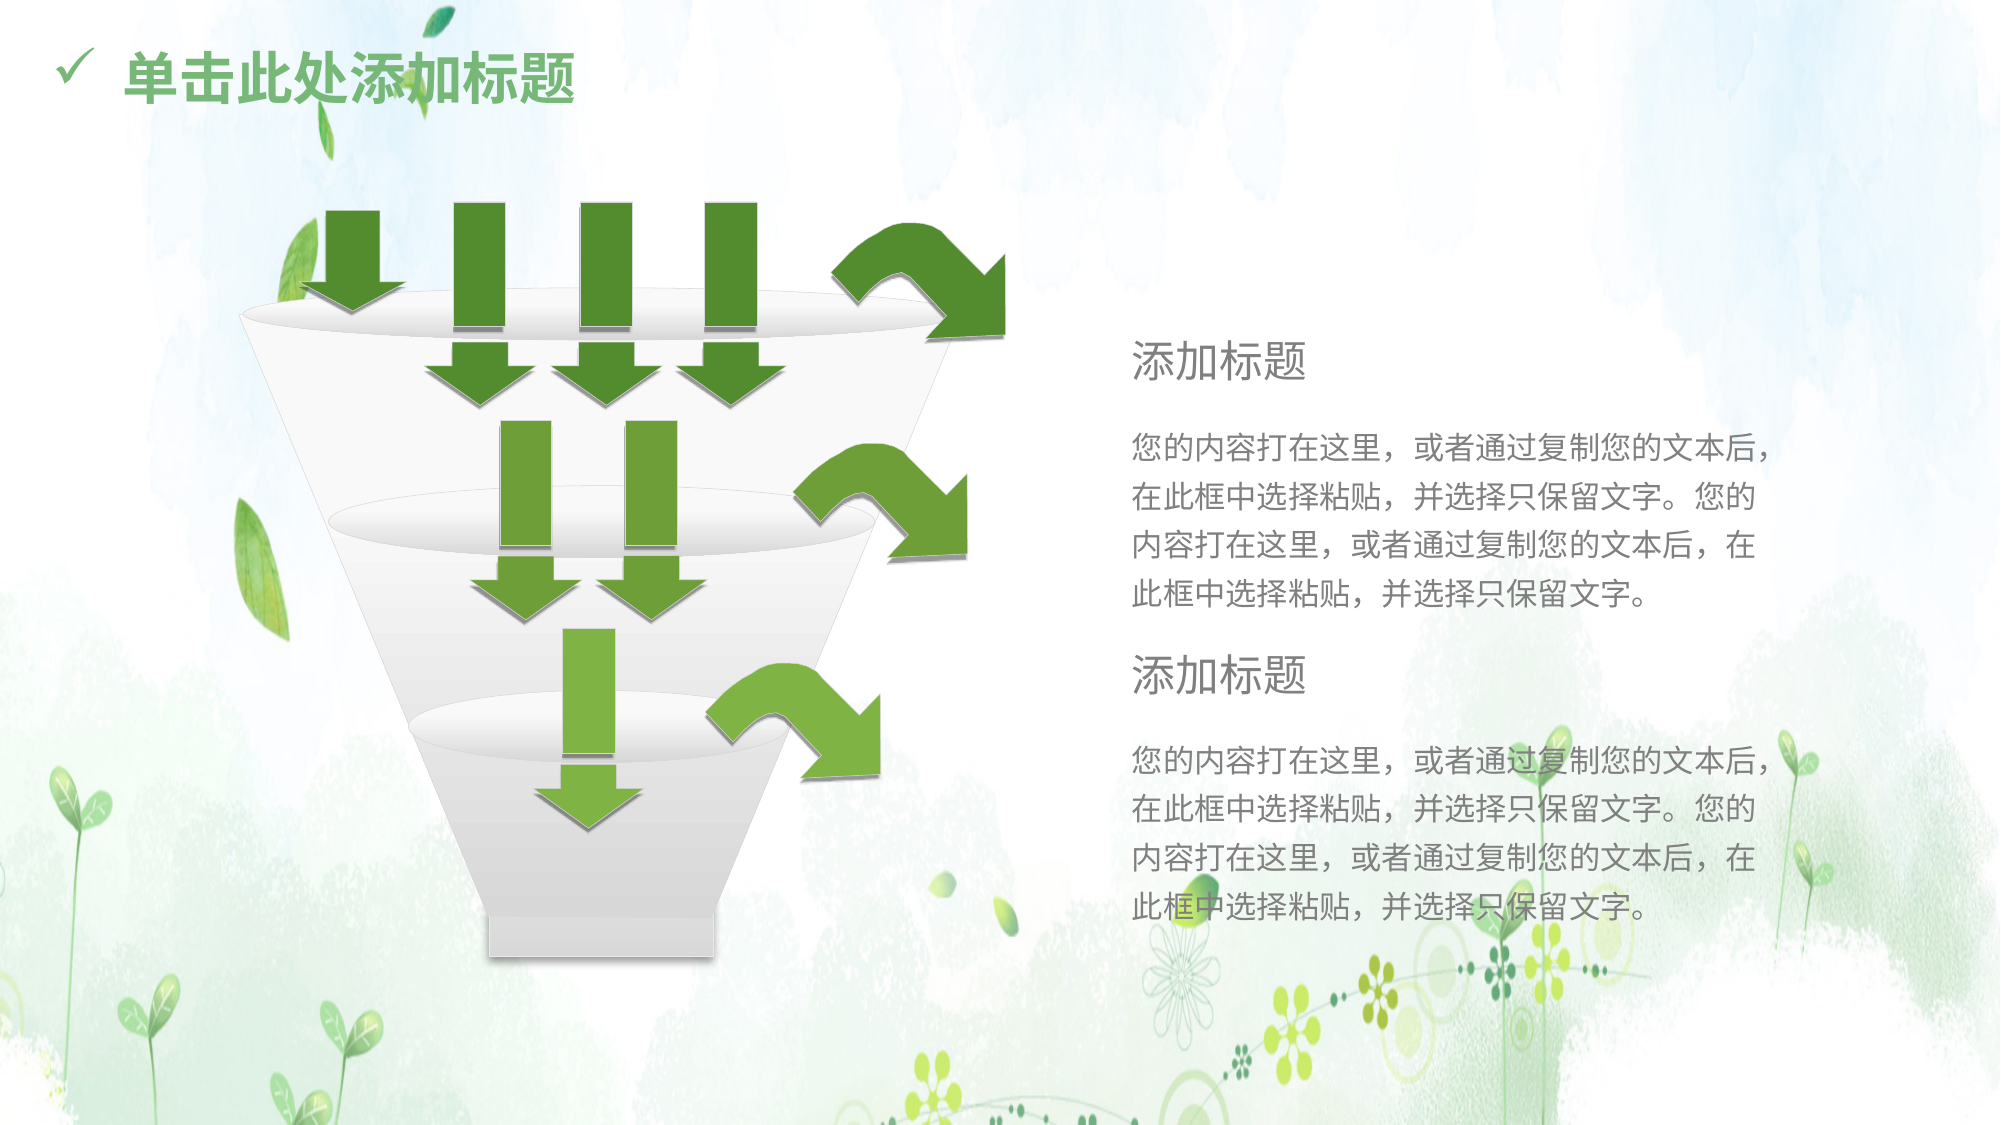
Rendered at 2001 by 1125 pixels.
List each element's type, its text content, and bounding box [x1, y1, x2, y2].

text_box 添加标题 [1110, 323, 1804, 398]
text_box 您的内容打在这里，或者通过复制您的文本后，在此框中选择粘贴，并选择只保留文字。您的内容打在这里，或者通过复制您的文本后，在此框中选择粘贴，并选择只保留文字。 [1110, 719, 1804, 935]
picture [0, 0, 2001, 1125]
text_box [298, 210, 407, 287]
text_box [962, 473, 968, 555]
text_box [238, 287, 962, 957]
text_box [704, 201, 757, 287]
text_box 添加标题 [1110, 636, 1804, 711]
title 单击此处添加标题 [36, 43, 1762, 120]
text_box [830, 222, 1006, 337]
text_box [453, 201, 506, 287]
text_box [580, 201, 633, 287]
text_box 您的内容打在这里，或者通过复制您的文本后，在此框中选择粘贴，并选择只保留文字。您的内容打在这里，或者通过复制您的文本后，在此框中选择粘贴，并选择只保留文字。 [1110, 406, 1804, 636]
